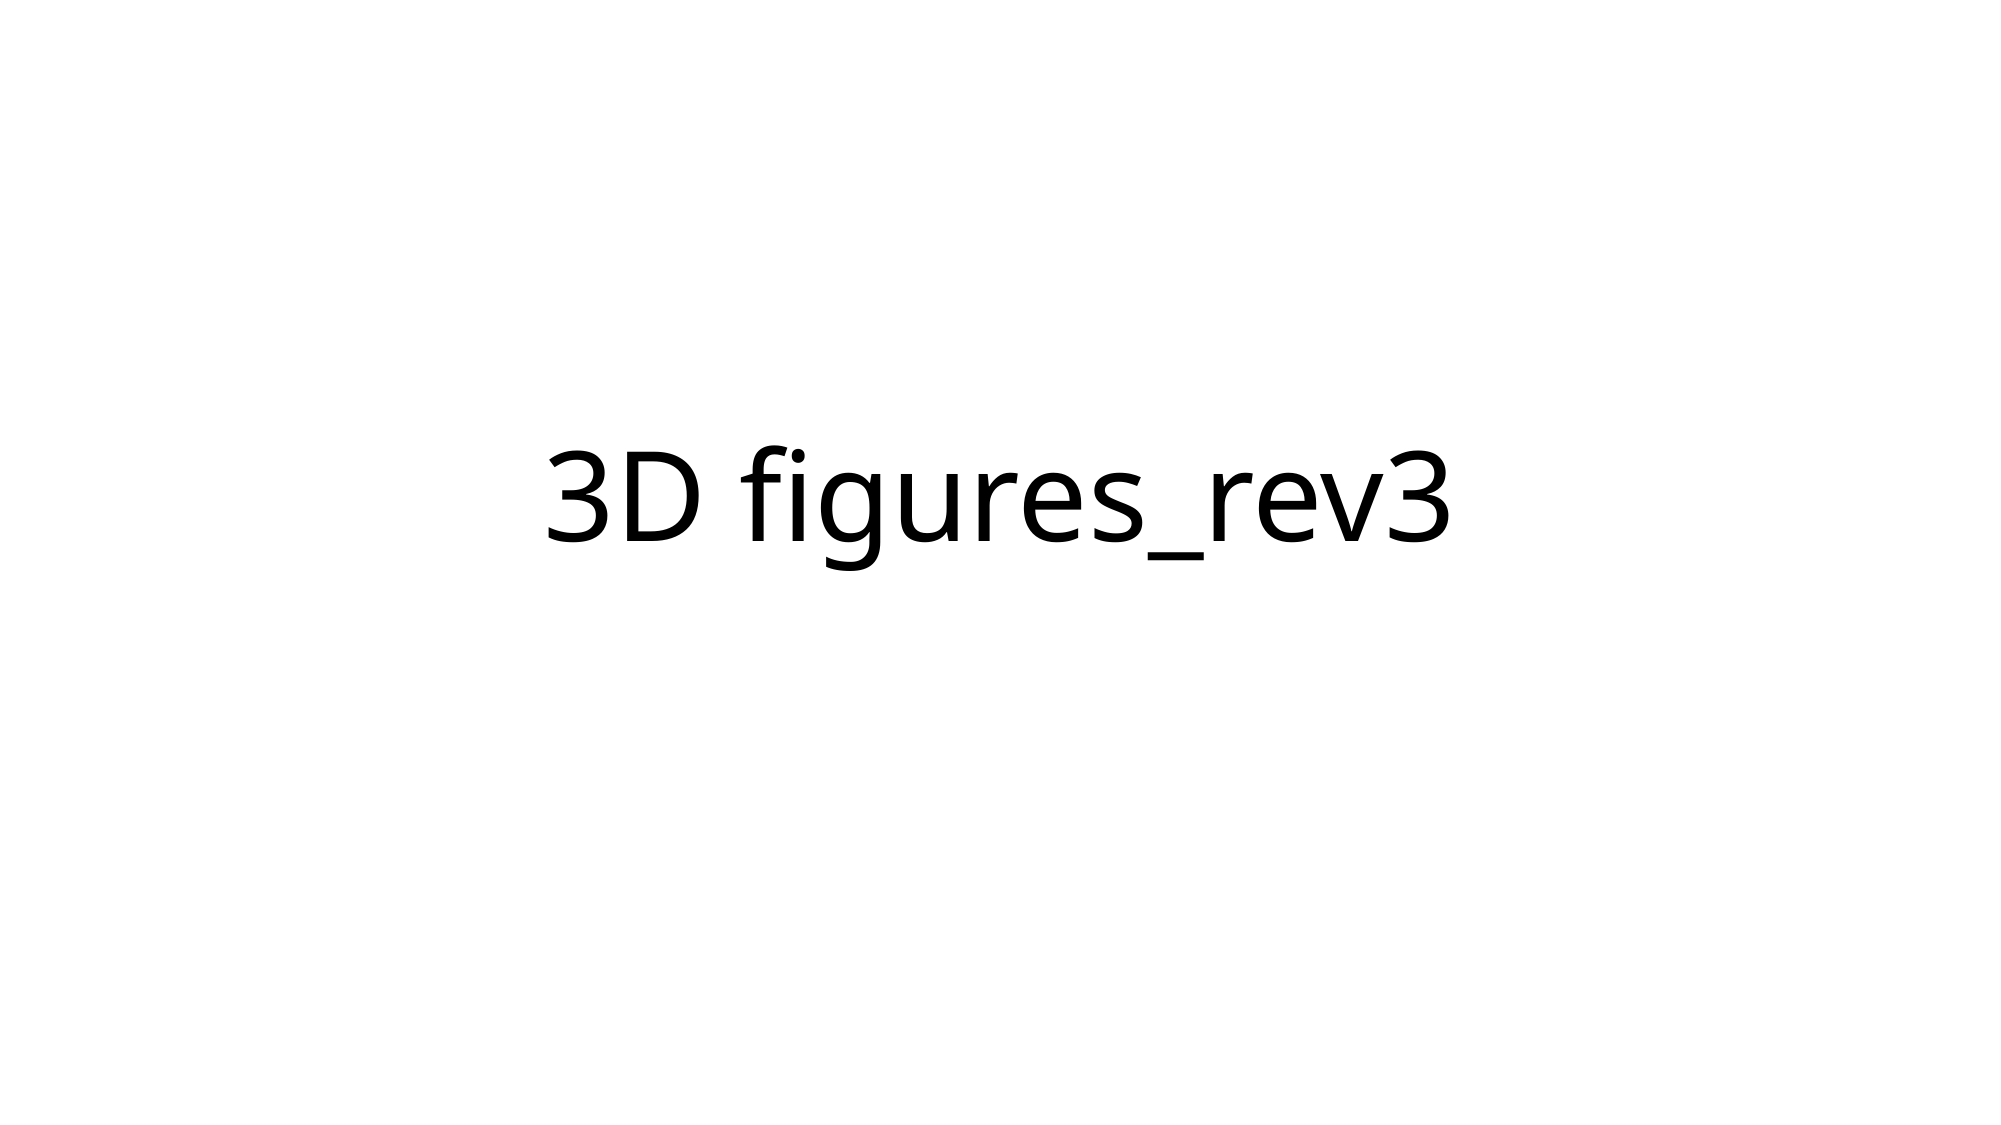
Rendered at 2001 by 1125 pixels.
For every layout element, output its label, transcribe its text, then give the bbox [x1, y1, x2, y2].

title 3D figures_rev3 [249, 184, 1750, 576]
